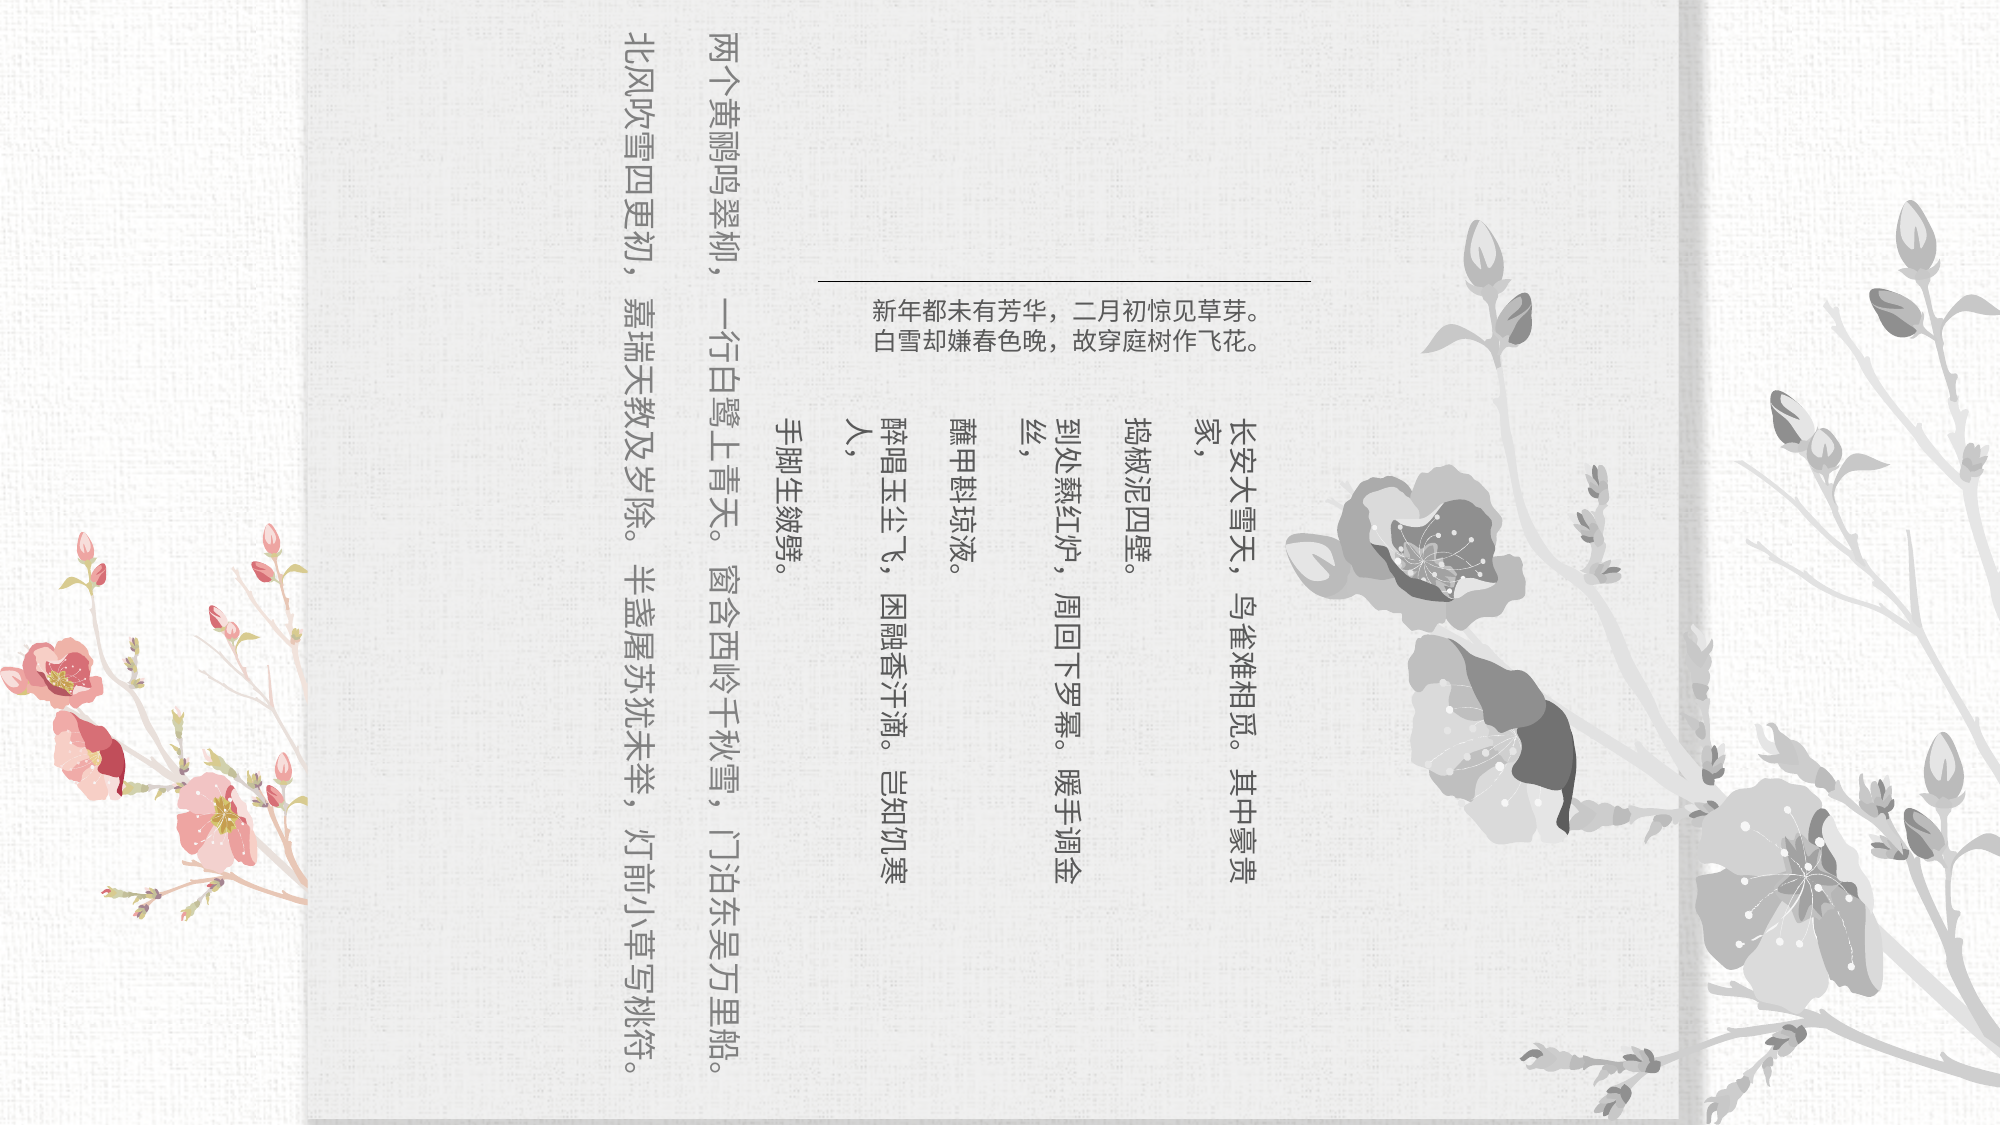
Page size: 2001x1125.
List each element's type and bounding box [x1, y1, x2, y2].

picture [0, 523, 308, 922]
text_box [307, 0, 1679, 1125]
picture [1285, 199, 2000, 1125]
